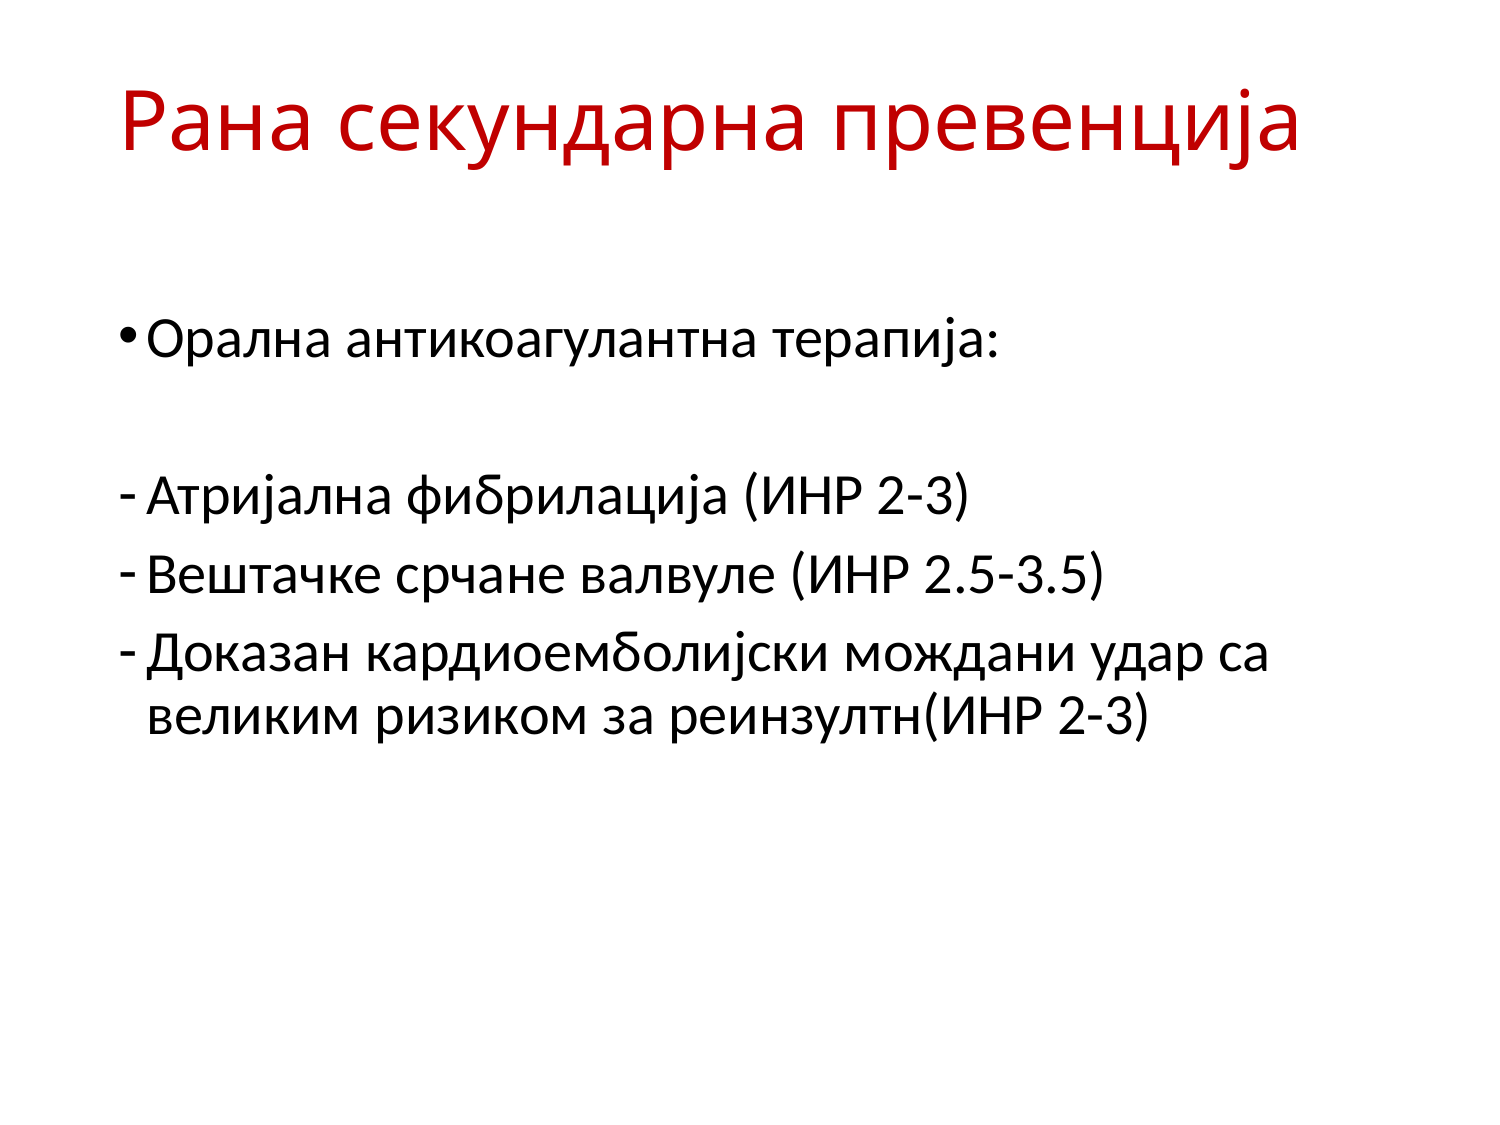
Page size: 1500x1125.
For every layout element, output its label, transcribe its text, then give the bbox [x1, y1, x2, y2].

title Рана секундарна превенција [103, 59, 1397, 278]
list Орална антикоагулантна терапија: Атријална фибрилација (ИНР 2-3) Вештачке срчане валвуле (ИНР 2.5-3.5) Доказан кардиоемболијски мождани удар са великим ризиком за реинзултн(ИНР 2-3) [103, 299, 1397, 1014]
